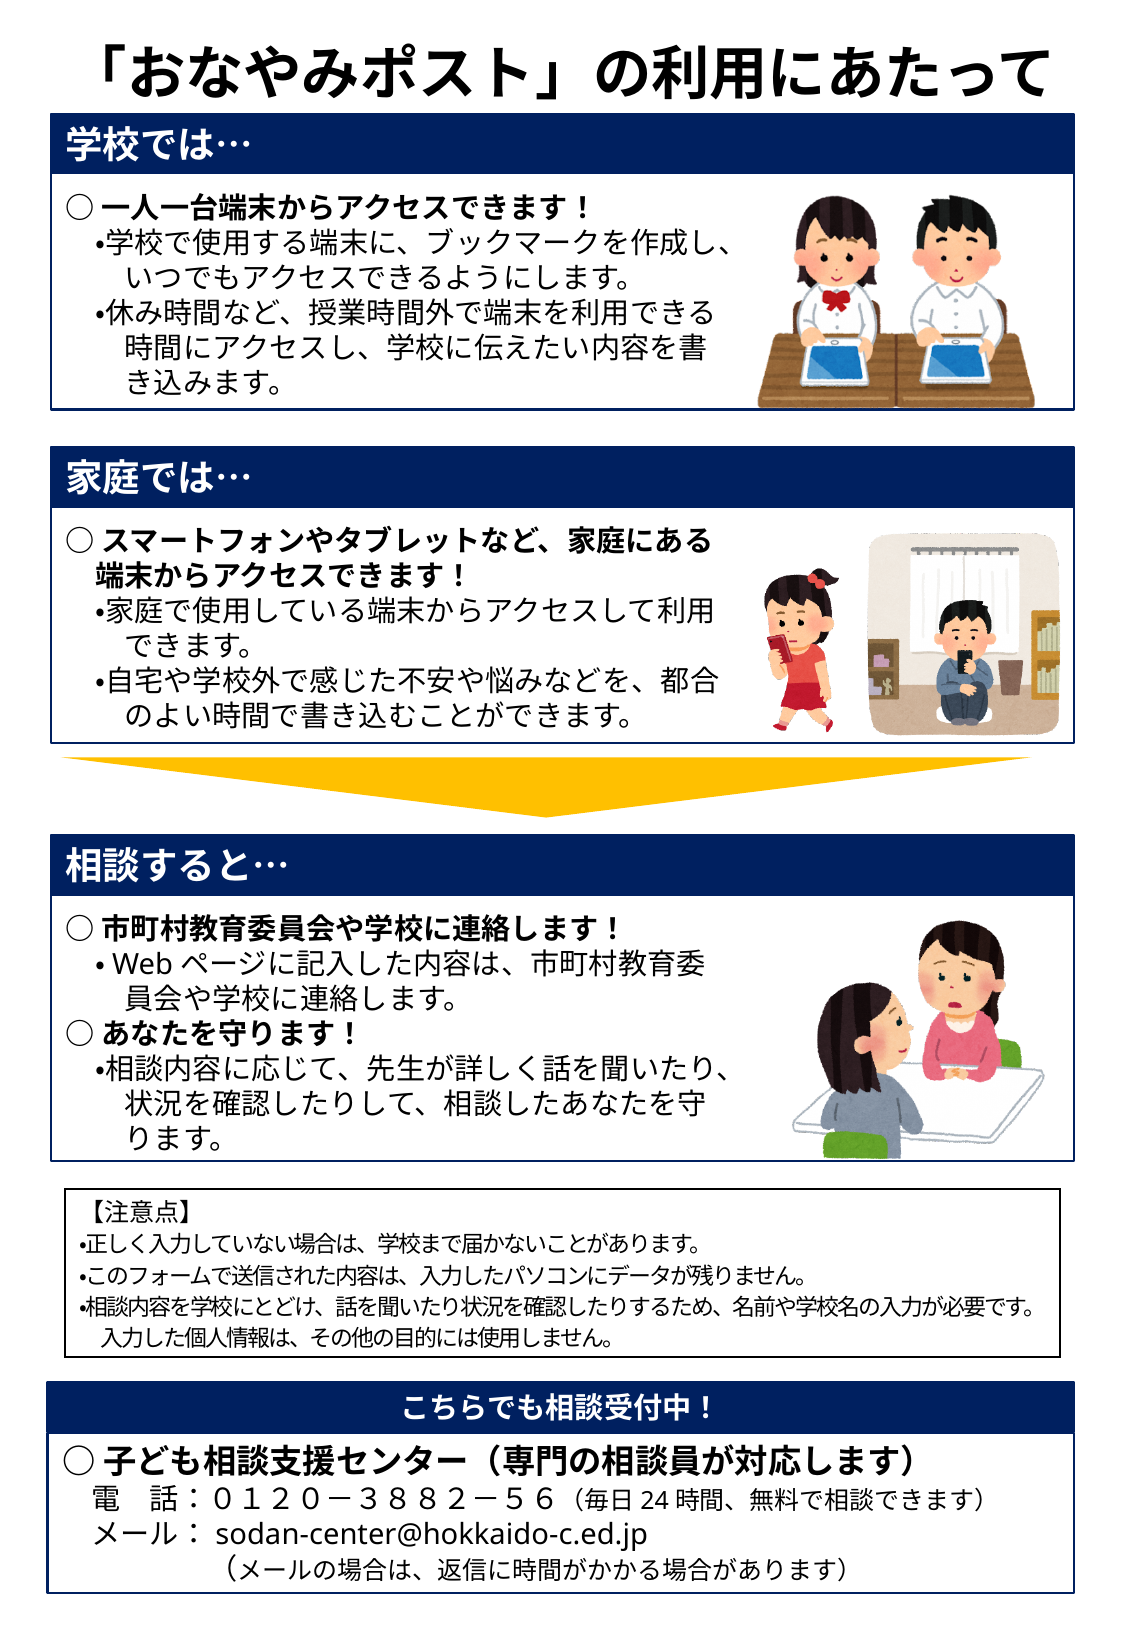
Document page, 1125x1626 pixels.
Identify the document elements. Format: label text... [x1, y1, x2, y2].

text_box 学校では… [50, 114, 1075, 174]
picture [749, 174, 1043, 427]
text_box [50, 895, 1075, 1161]
picture [733, 527, 1065, 741]
text_box 家庭では… [50, 446, 1075, 507]
text_box [50, 174, 749, 181]
text_box [60, 756, 1032, 819]
text_box 【注意点】 ・正しく入力していない場合は、学校まで届かないことがあります。 ・このフォームで送信された内容は、入力したパソコンにデータが残りません。 ・相談内容を学校にとどけ、話を聞いたり状況を確認したりするため、名前や学校名の入力が必要です。 入力した個人情報は、その他の目的には使用しません。 [64, 1188, 1061, 1358]
text_box ○市町村教育委員会や学校に連絡します！ ・Webページに記入した内容は、市町村教育委員会や学校に連絡します。 ○あなたを守ります！ ・相談内容に応じて、先生が詳しく話を聞いたり、状況を確認したりして、相談したあなたを守ります。 [50, 903, 750, 1163]
text_box [50, 507, 1075, 743]
text_box ○スマートフォンやタブレットなど、家庭にある端末からアクセスできます！ ・家庭で使用している端末からアクセスして利用できます。 ・自宅や学校外で感じた不安や悩みなどを、都合のよい時間で書き込むことができます。 [50, 515, 750, 740]
text_box こちらでも相談受付中！ [47, 1382, 1075, 1433]
text_box [1043, 174, 1075, 410]
text_box ○子ども相談支援センター（専門の相談員が対応します） 電 話：０１２０－３８８２－５６（毎日24時間、無料で相談できます） メール：sodan-center@hokkaido-c.ed.jp （メールの場合は、返信に時間がかかる場合があります） [47, 1433, 1075, 1593]
text_box 相談すると… [50, 835, 1075, 895]
text_box ○一人一台端末からアクセスできます！ ・学校で使用する端末に、ブックマークを作成し、いつでもアクセスできるようにします。 ・休み時間など、授業時間外で端末を利用できる時間にアクセスし、学校に伝えたい内容を書き込みます。 [50, 181, 750, 446]
picture [783, 915, 1049, 1170]
text_box 「おなやみポスト」の利用にあたって [0, 28, 1125, 114]
